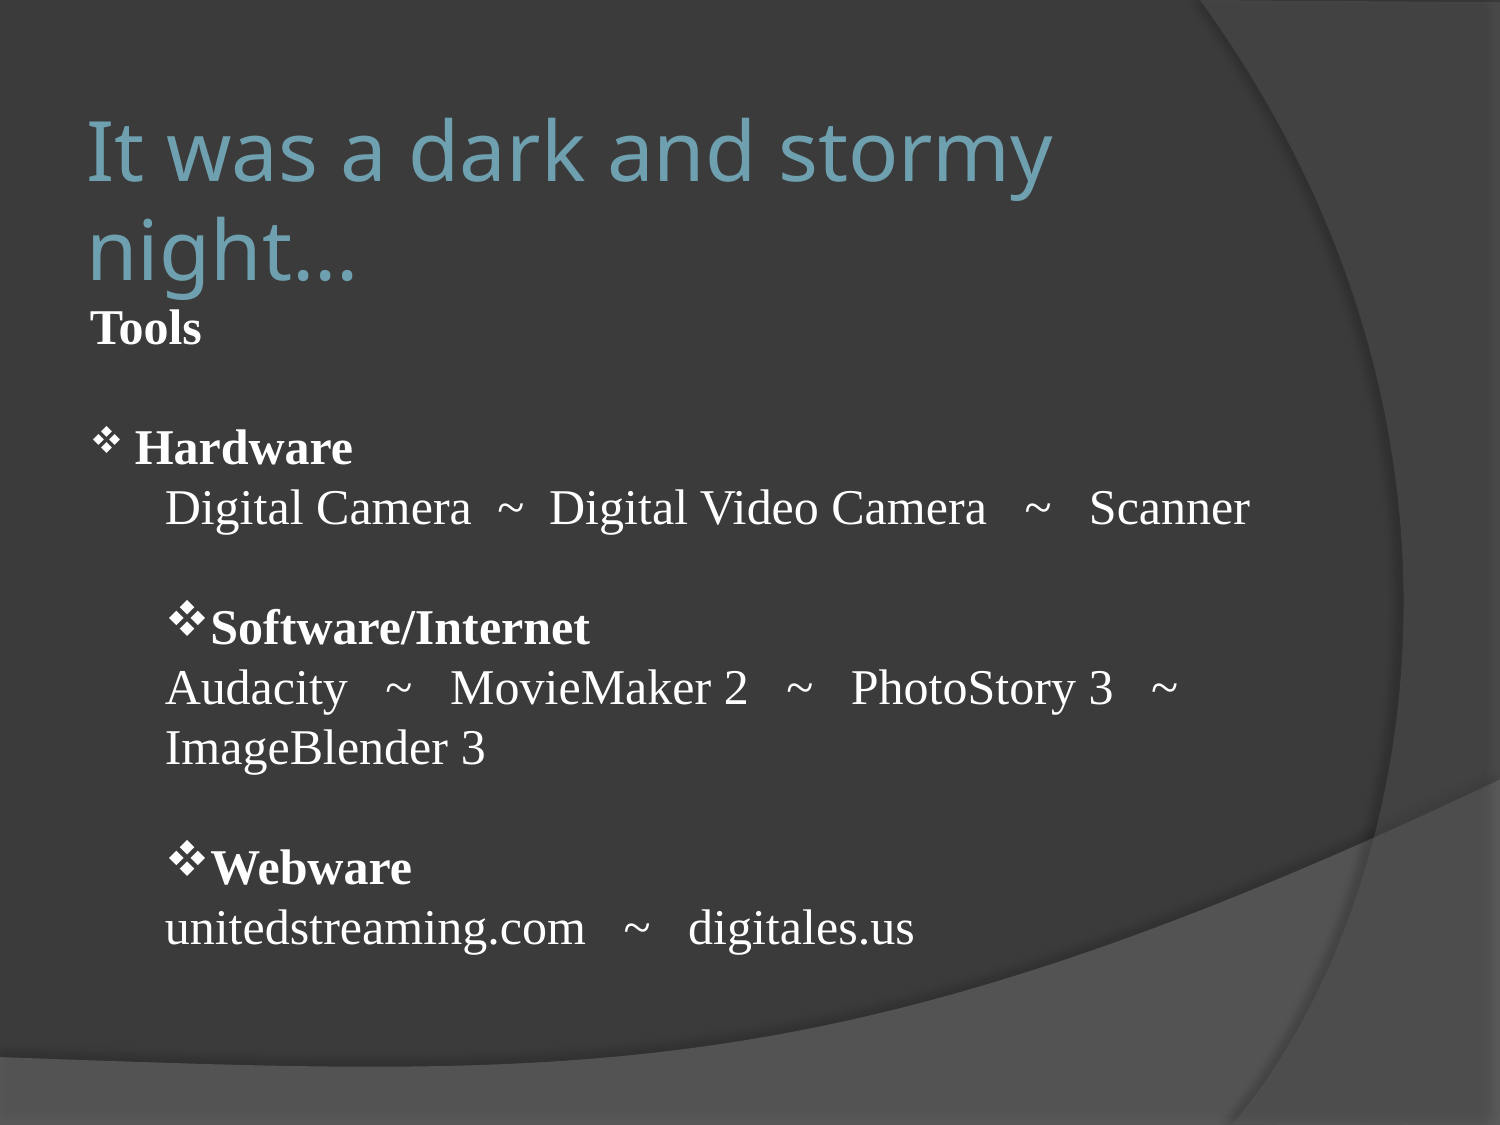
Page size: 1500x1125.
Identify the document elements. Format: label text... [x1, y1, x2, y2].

text_box Tools Hardware Digital Camera ~ Digital Video Camera ~ Scanner Software/Internet Audacity ~ MovieMaker 2 ~ PhotoStory 3 ~ ImageBlender 3 Webware unitedstreaming.com ~ digitales.us [75, 287, 1450, 963]
title It was a dark and stormy night... [78, 103, 1354, 287]
